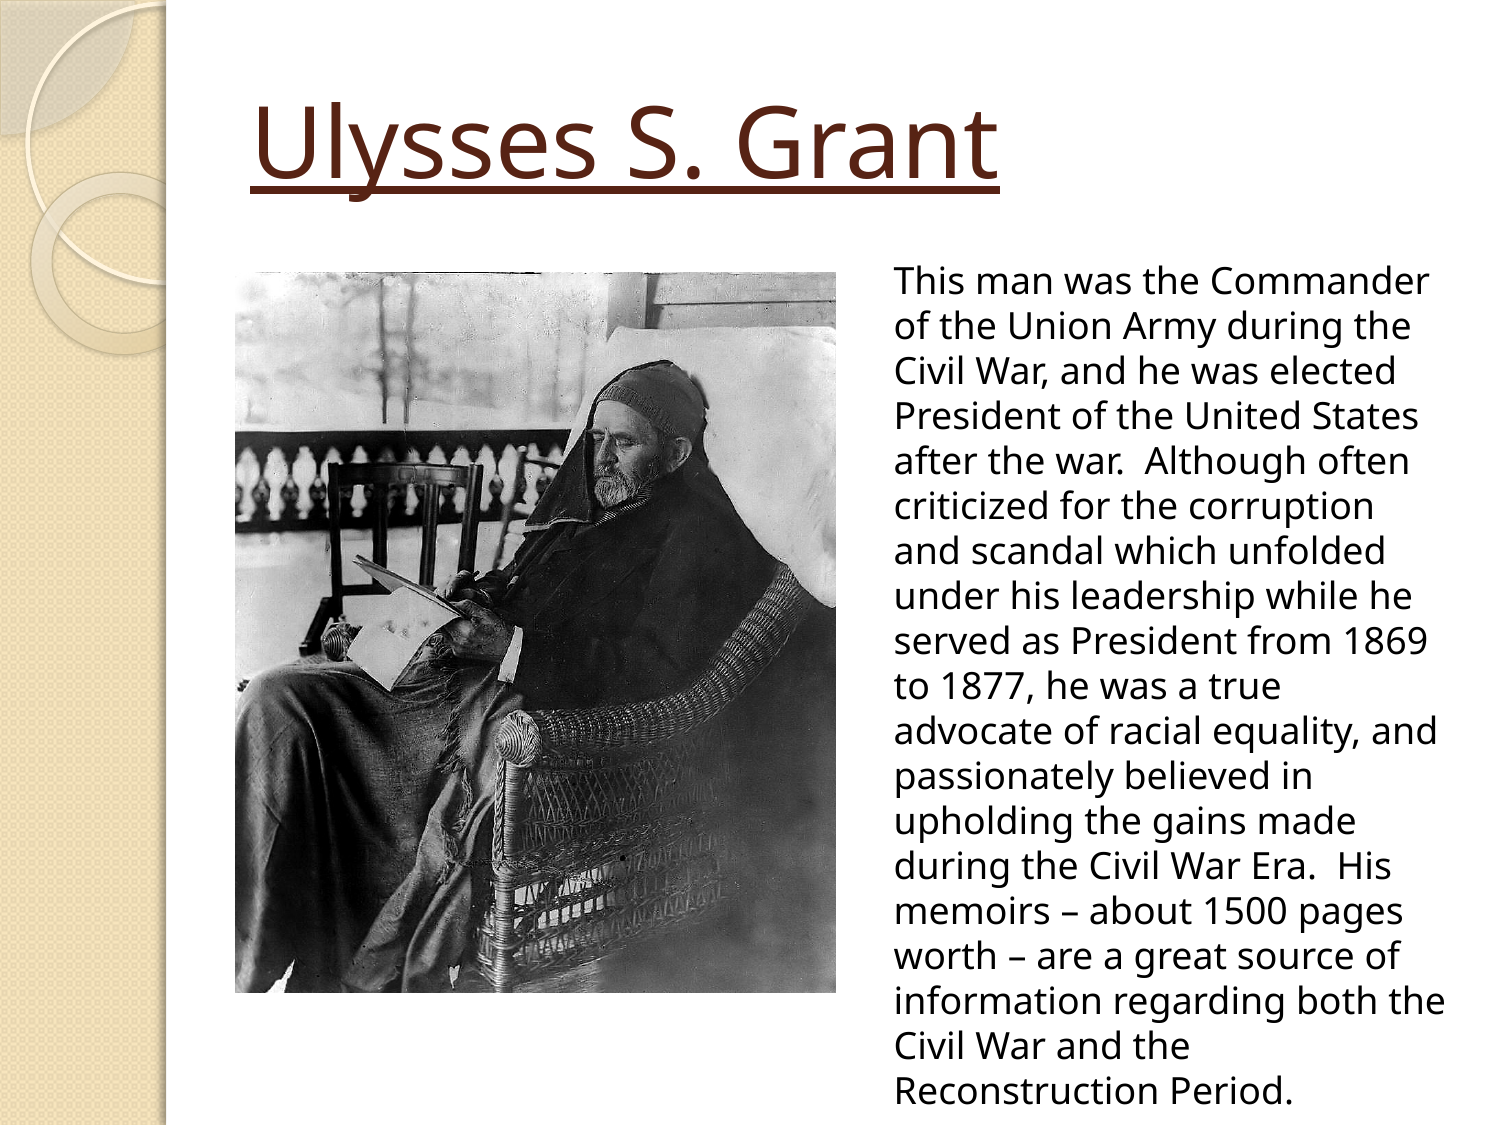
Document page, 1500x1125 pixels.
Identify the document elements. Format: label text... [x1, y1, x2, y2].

list This man was the Commander of the Union Army during the Civil War, and he was elected President of the United States after the war. Although often criticized for the corruption and scandal which unfolded under his leadership while he served as President from 1869 to 1877, he was a true advocate of racial equality, and passionately believed in upholding the gains made during the Civil War Era. His memoirs – about 1500 pages worth – are a great source of information regarding both the Civil War and the Reconstruction Period. [865, 249, 1466, 1015]
title Ulysses S. Grant [235, 45, 1466, 233]
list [235, 271, 836, 994]
